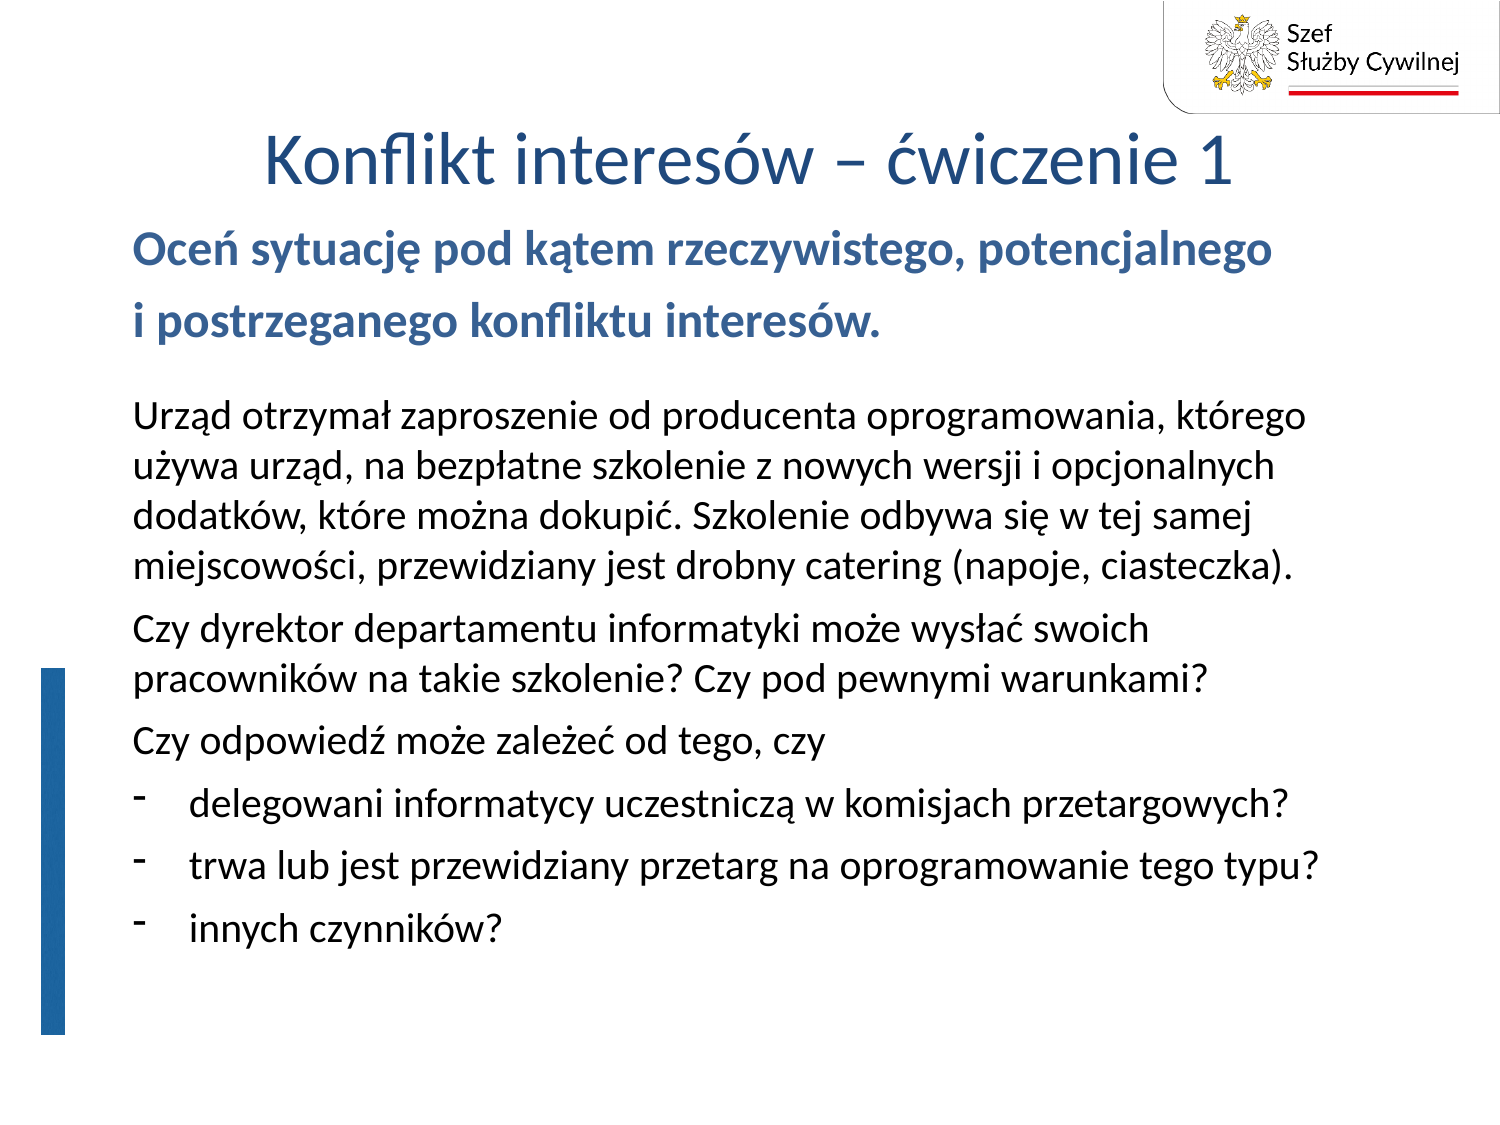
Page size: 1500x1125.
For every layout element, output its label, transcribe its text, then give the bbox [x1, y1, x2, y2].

picture [1163, 0, 1500, 114]
text_box Oceń sytuację pod kątem rzeczywistego, potencjalnego i postrzeganego konfliktu interesów. [117, 208, 1382, 356]
title Konflikt interesów – ćwiczenie 1 [100, 101, 1400, 227]
text_box Urząd otrzymał zaproszenie od producenta oprogramowania, którego używa urząd, na bezpłatne szkolenie z nowych wersji i opcjonalnych dodatków, które można dokupić. Szkolenie odbywa się w tej samej miejscowości, przewidziany jest drobny catering (napoje, ciasteczka). Czy dyrektor departamentu informatyki może wysłać swoich pracowników na takie szkolenie? Czy pod pewnymi warunkami? Czy odpowiedź może zależeć od tego, czy delegowani informatycy uczestniczą w komisjach przetargowych? trwa lub jest przewidziany przetarg na oprogramowanie tego typu? innych czynników? [117, 380, 1382, 959]
picture [41, 668, 65, 1035]
